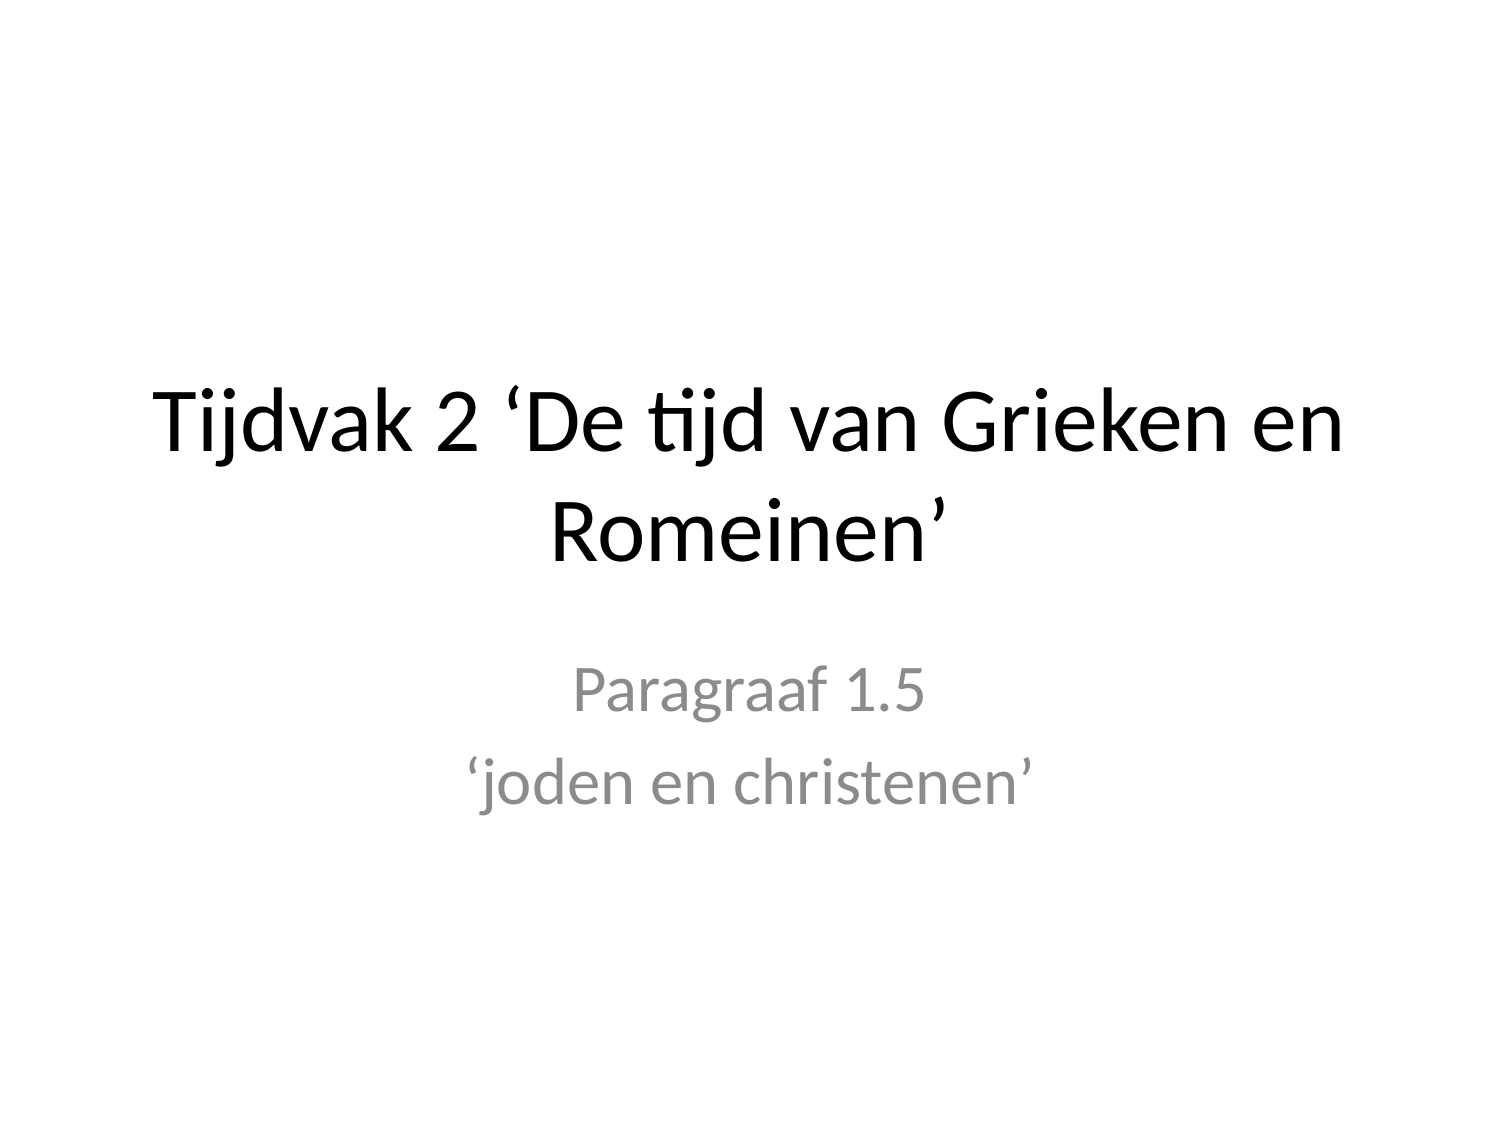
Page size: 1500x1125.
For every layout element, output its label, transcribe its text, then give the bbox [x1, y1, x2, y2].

subtitle Paragraaf 1.5 ‘joden en christenen’ [225, 637, 1275, 925]
title Tijdvak 2 ‘De tijd van Grieken en Romeinen’ [112, 349, 1388, 591]
